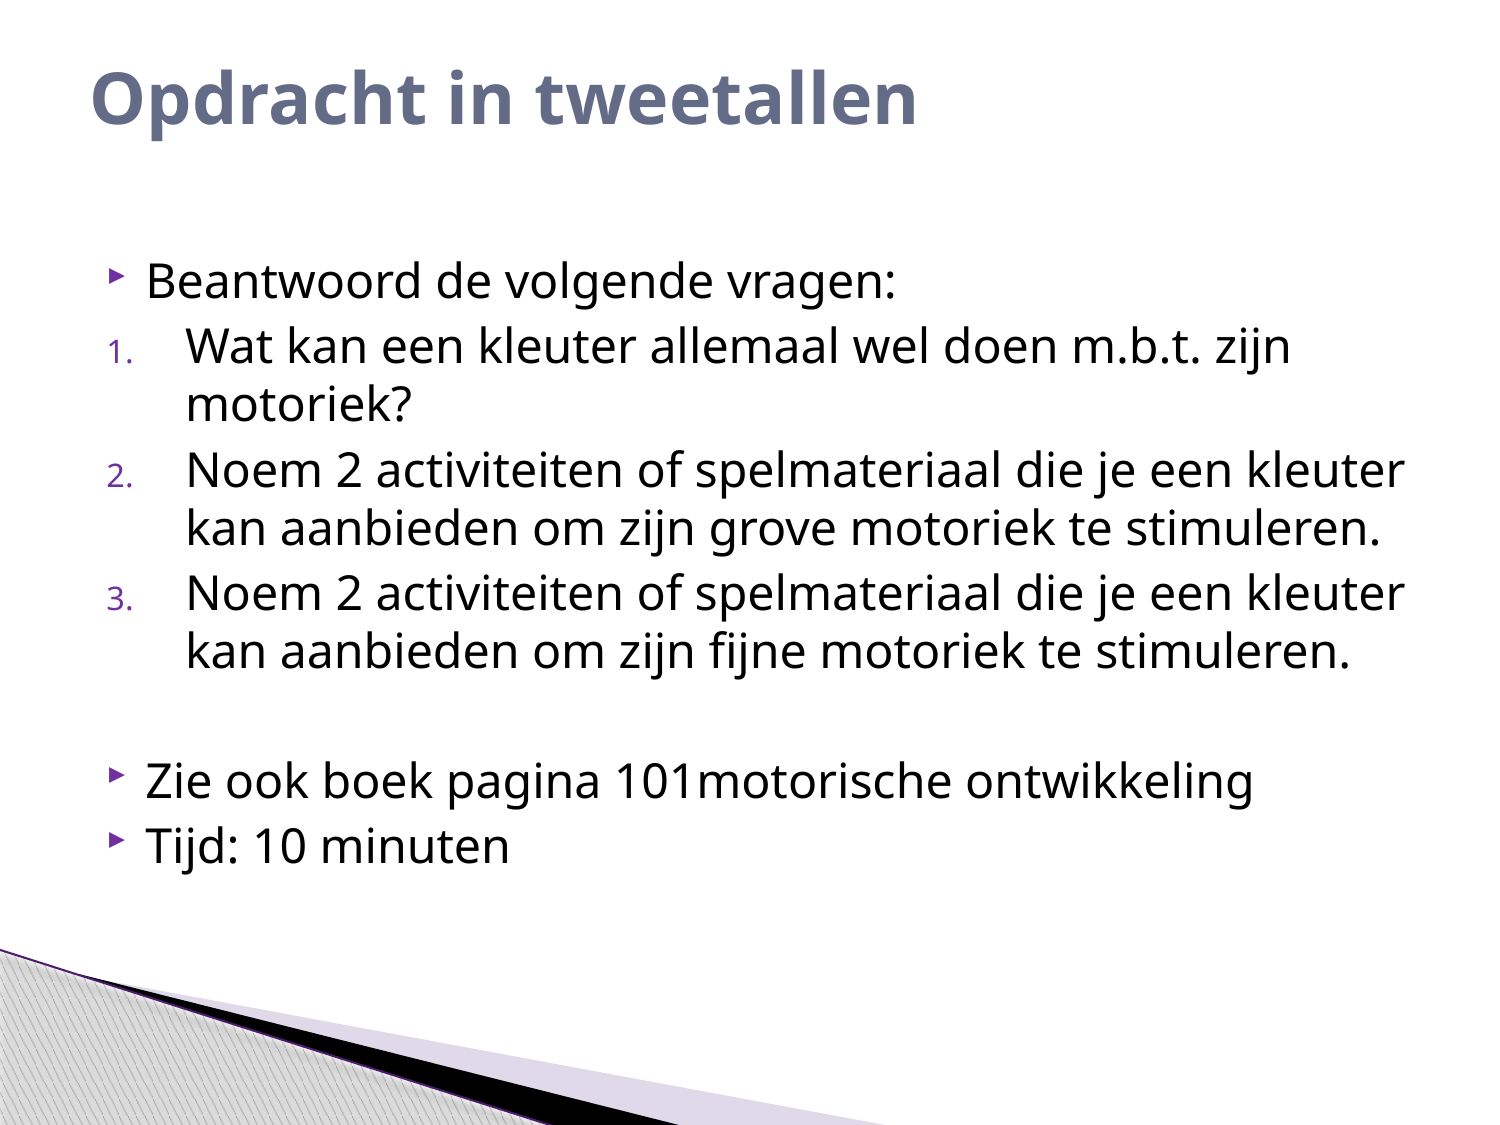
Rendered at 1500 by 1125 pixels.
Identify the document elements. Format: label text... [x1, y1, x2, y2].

title Opdracht in tweetallen [75, 45, 1425, 233]
list Beantwoord de volgende vragen: Wat kan een kleuter allemaal wel doen m.b.t. zijn motoriek? Noem 2 activiteiten of spelmateriaal die je een kleuter kan aanbieden om zijn grove motoriek te stimuleren. Noem 2 activiteiten of spelmateriaal die je een kleuter kan aanbieden om zijn fijne motoriek te stimuleren. Zie ook boek pagina 101motorische ontwikkeling Tijd: 10 minuten [75, 243, 1425, 986]
